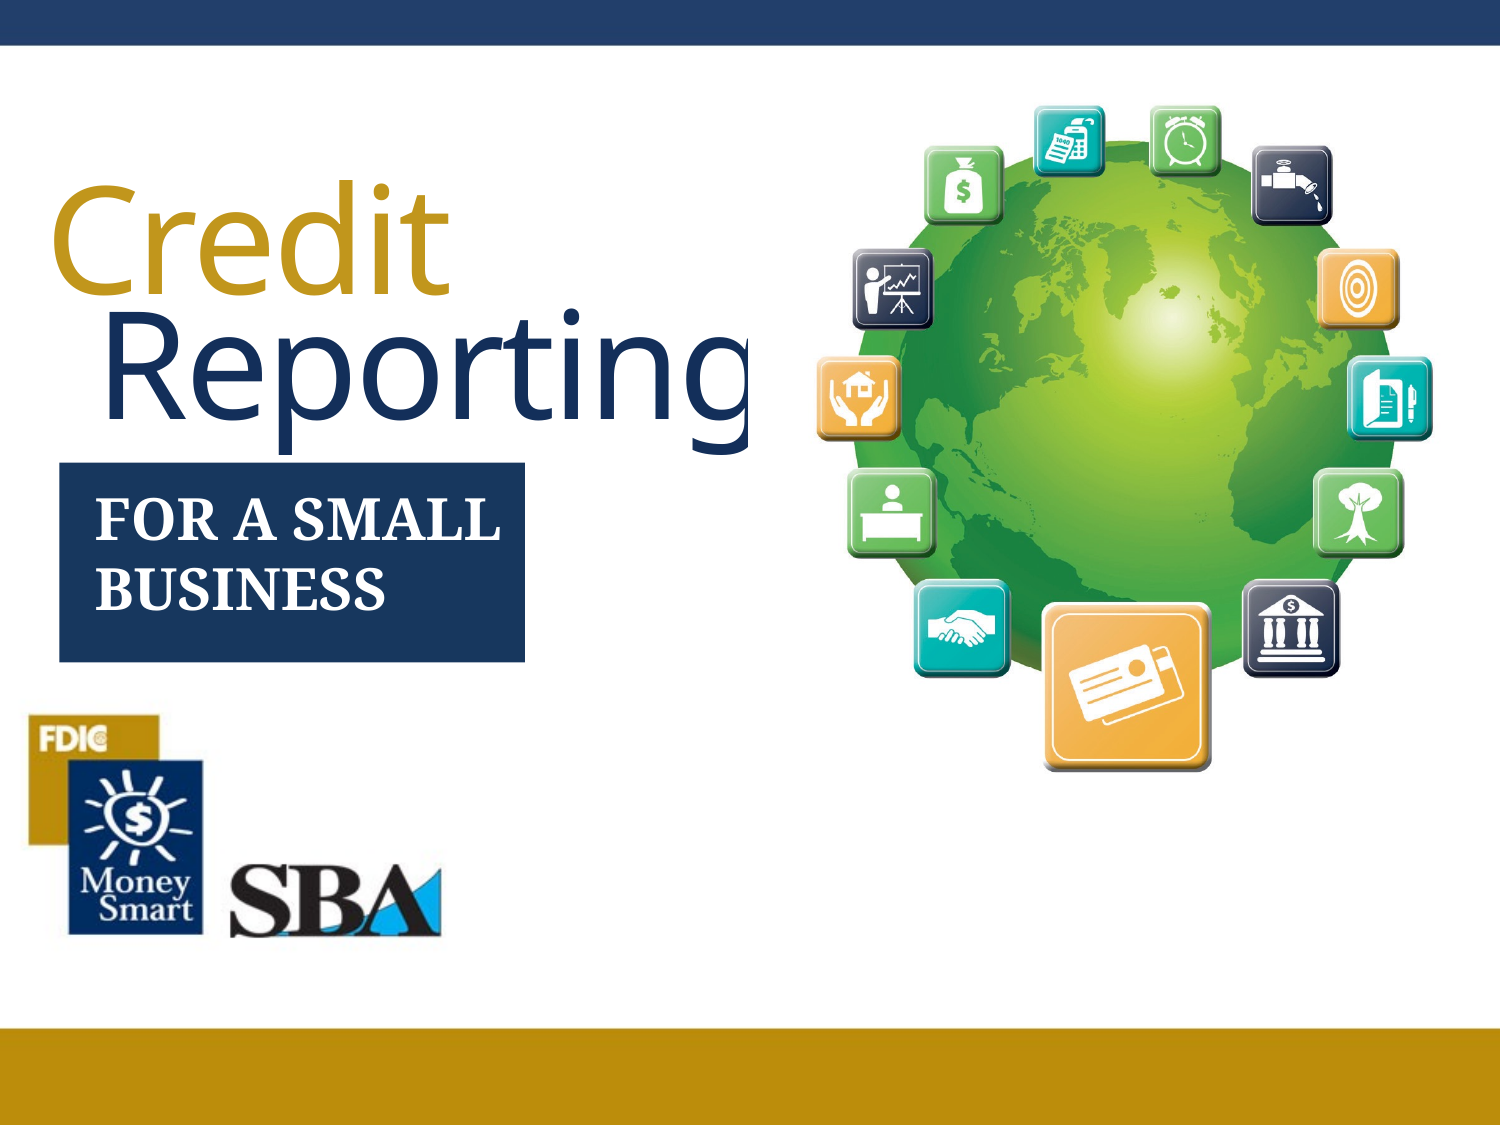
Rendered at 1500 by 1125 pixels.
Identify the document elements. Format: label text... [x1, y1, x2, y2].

text_box Credit [37, 137, 742, 333]
text_box For a Small Business [86, 474, 538, 630]
text_box Reporting [87, 262, 742, 458]
text_box [59, 462, 525, 663]
picture [0, 0, 1500, 1125]
